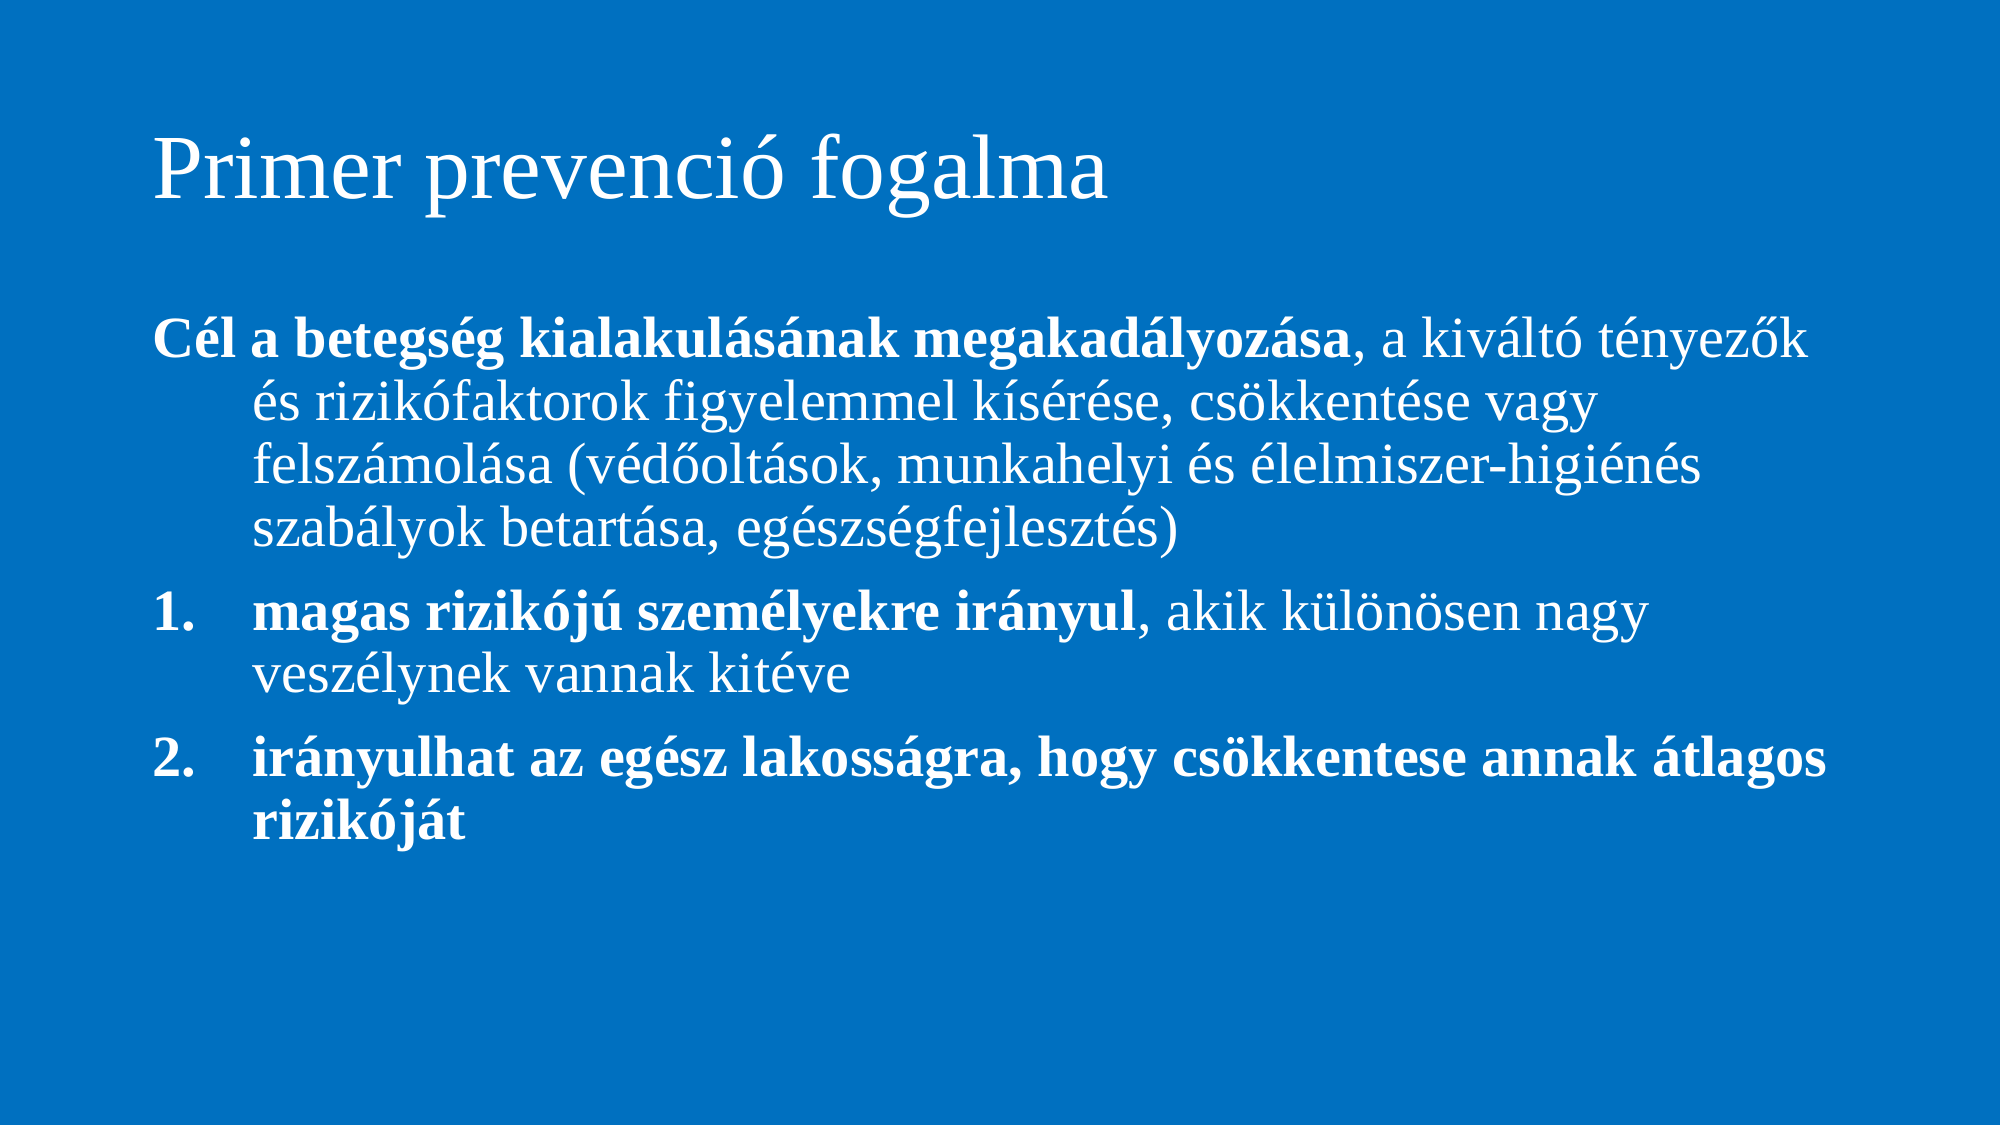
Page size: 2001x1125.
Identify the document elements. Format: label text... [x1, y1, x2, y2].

list Cél a betegség kialakulásának megakadályozása, a kiváltó tényezők és rizikófaktorok figyelemmel kísérése, csökkentése vagy felszámolása (védőoltások, munkahelyi és élelmiszer-higiénés szabályok betartása, egészségfejlesztés) magas rizikójú személyekre irányul, akik különösen nagy veszélynek vannak kitéve irányulhat az egész lakosságra, hogy csökkentese annak átlagos rizikóját [137, 299, 1863, 1014]
title Primer prevenció fogalma [137, 59, 1863, 278]
